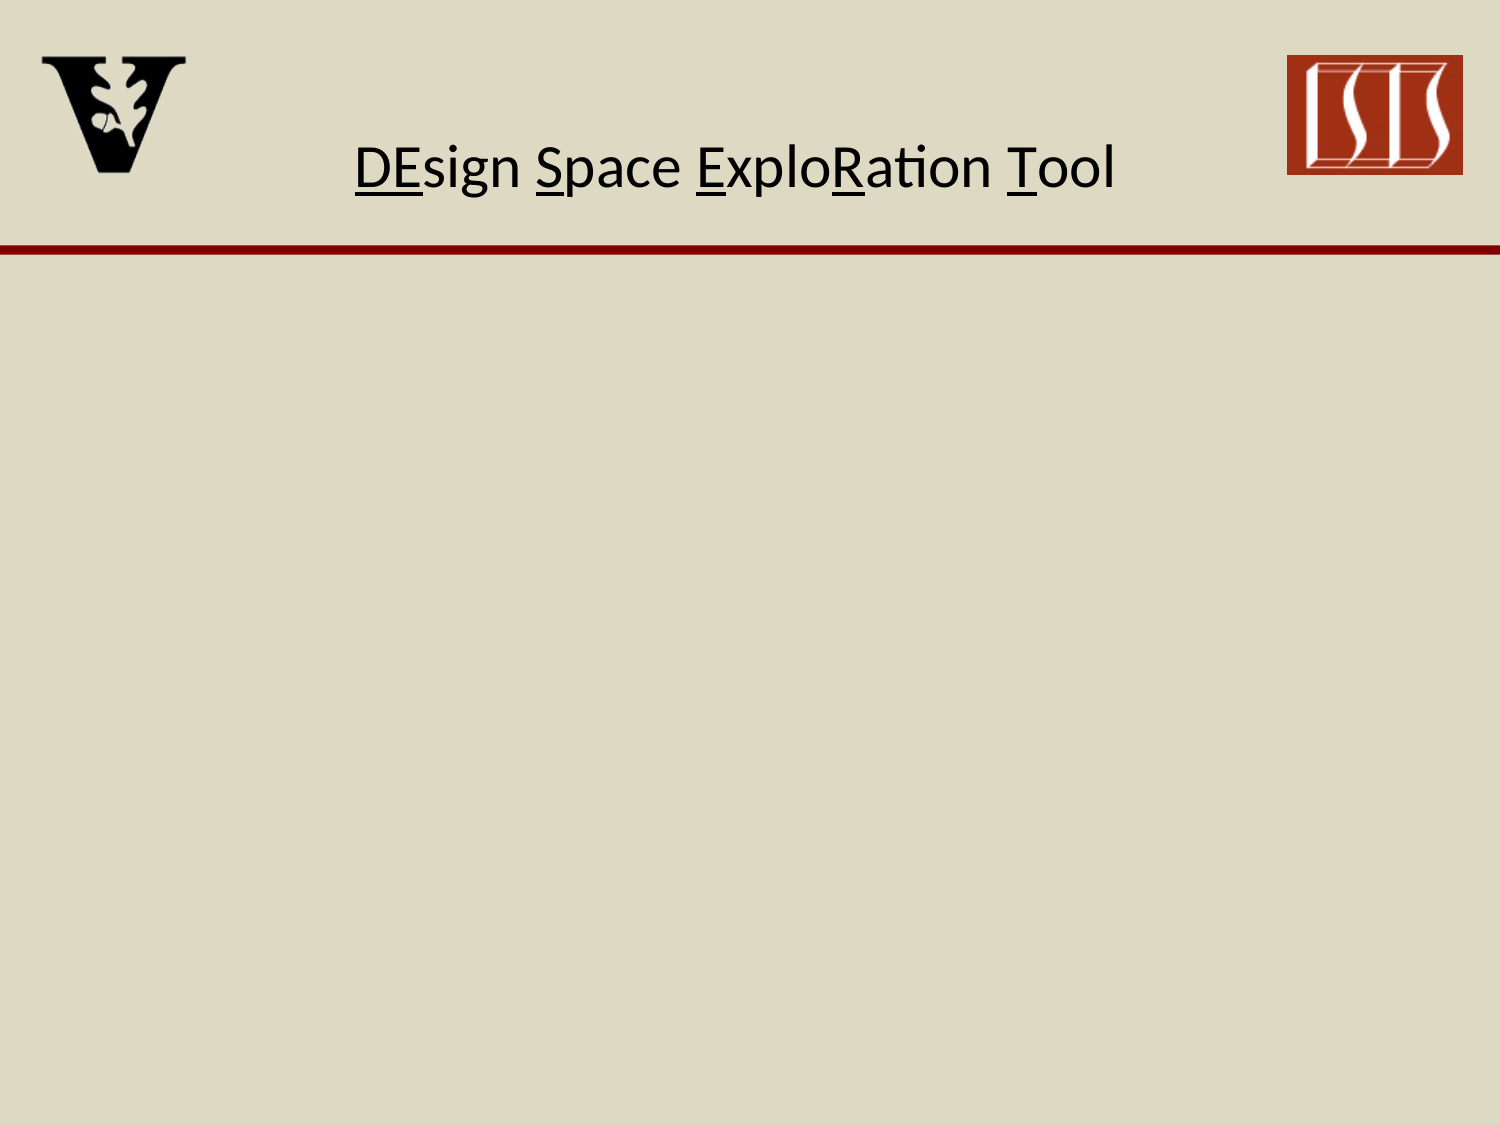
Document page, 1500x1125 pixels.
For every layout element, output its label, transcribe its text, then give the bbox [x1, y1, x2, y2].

picture [1287, 55, 1463, 175]
picture [40, 55, 188, 118]
title DEsign Space ExploRation Tool [28, 118, 1443, 208]
